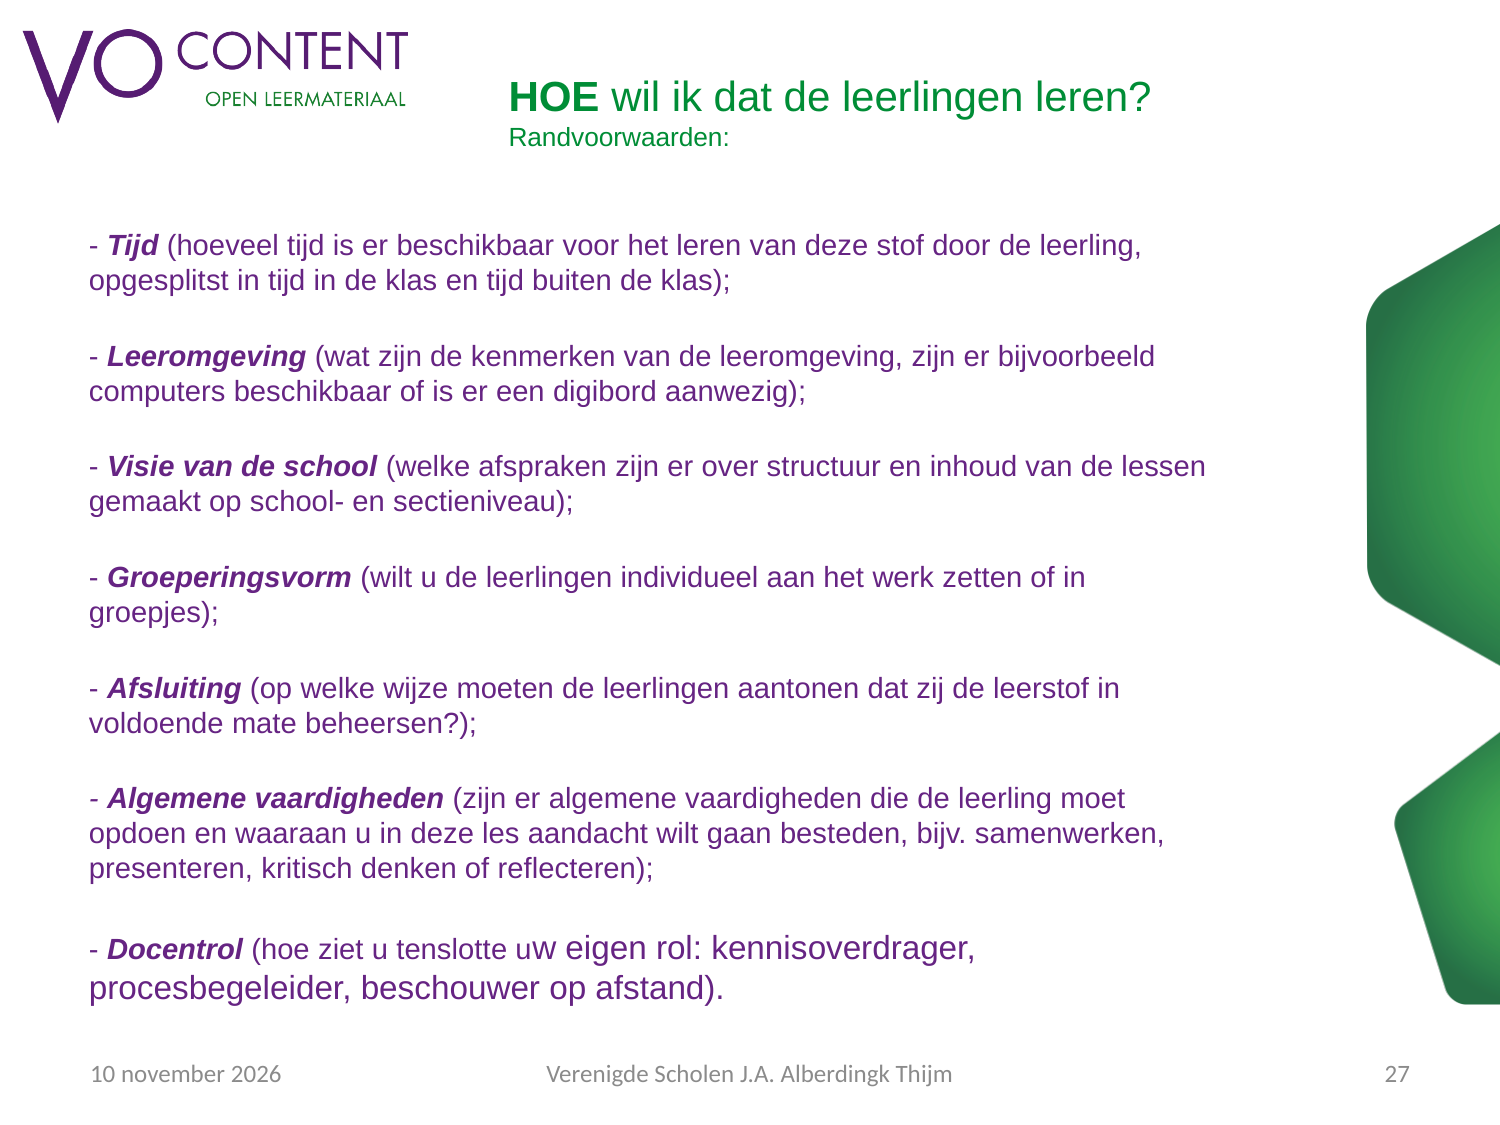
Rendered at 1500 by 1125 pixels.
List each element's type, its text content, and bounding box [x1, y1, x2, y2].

picture [22, 29, 408, 124]
footer Verenigde Scholen J.A. Alberdingk Thijm [512, 1042, 988, 1103]
title HOE wil ik dat de leerlingen leren? Randvoorwaarden: [493, 61, 1482, 161]
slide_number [75, 1042, 425, 1103]
list - Tijd (hoeveel tijd is er beschikbaar voor het leren van deze stof door de leerling, opgesplitst in tijd in de klas en tijd buiten de klas); - Leeromgeving (wat zijn de kenmerken van de leeromgeving, zijn er bijvoorbeeld computers beschikbaar of is er een digibord aanwezig); - Visie van de school (welke afspraken zijn er over structuur en inhoud van de lessen gemaakt op school- en sectieniveau); - Groeperingsvorm (wilt u de leerlingen individueel aan het werk zetten of in groepjes); - Afsluiting (op welke wijze moeten de leerlingen aantonen dat zij de leerstof in voldoende mate beheersen?); - Algemene vaardigheden (zijn er algemene vaardigheden die de leerling moet opdoen en waaraan u in deze les aandacht wilt gaan besteden, bijv. samenwerken, presenteren, kritisch denken of reflecteren); - Docentrol (hoe ziet u tenslotte uw eigen rol: kennisoverdrager, procesbegeleider, beschouwer op afstand). [74, 218, 1239, 1005]
picture [1366, 222, 1500, 1005]
slide_number 27 [1074, 1042, 1425, 1103]
